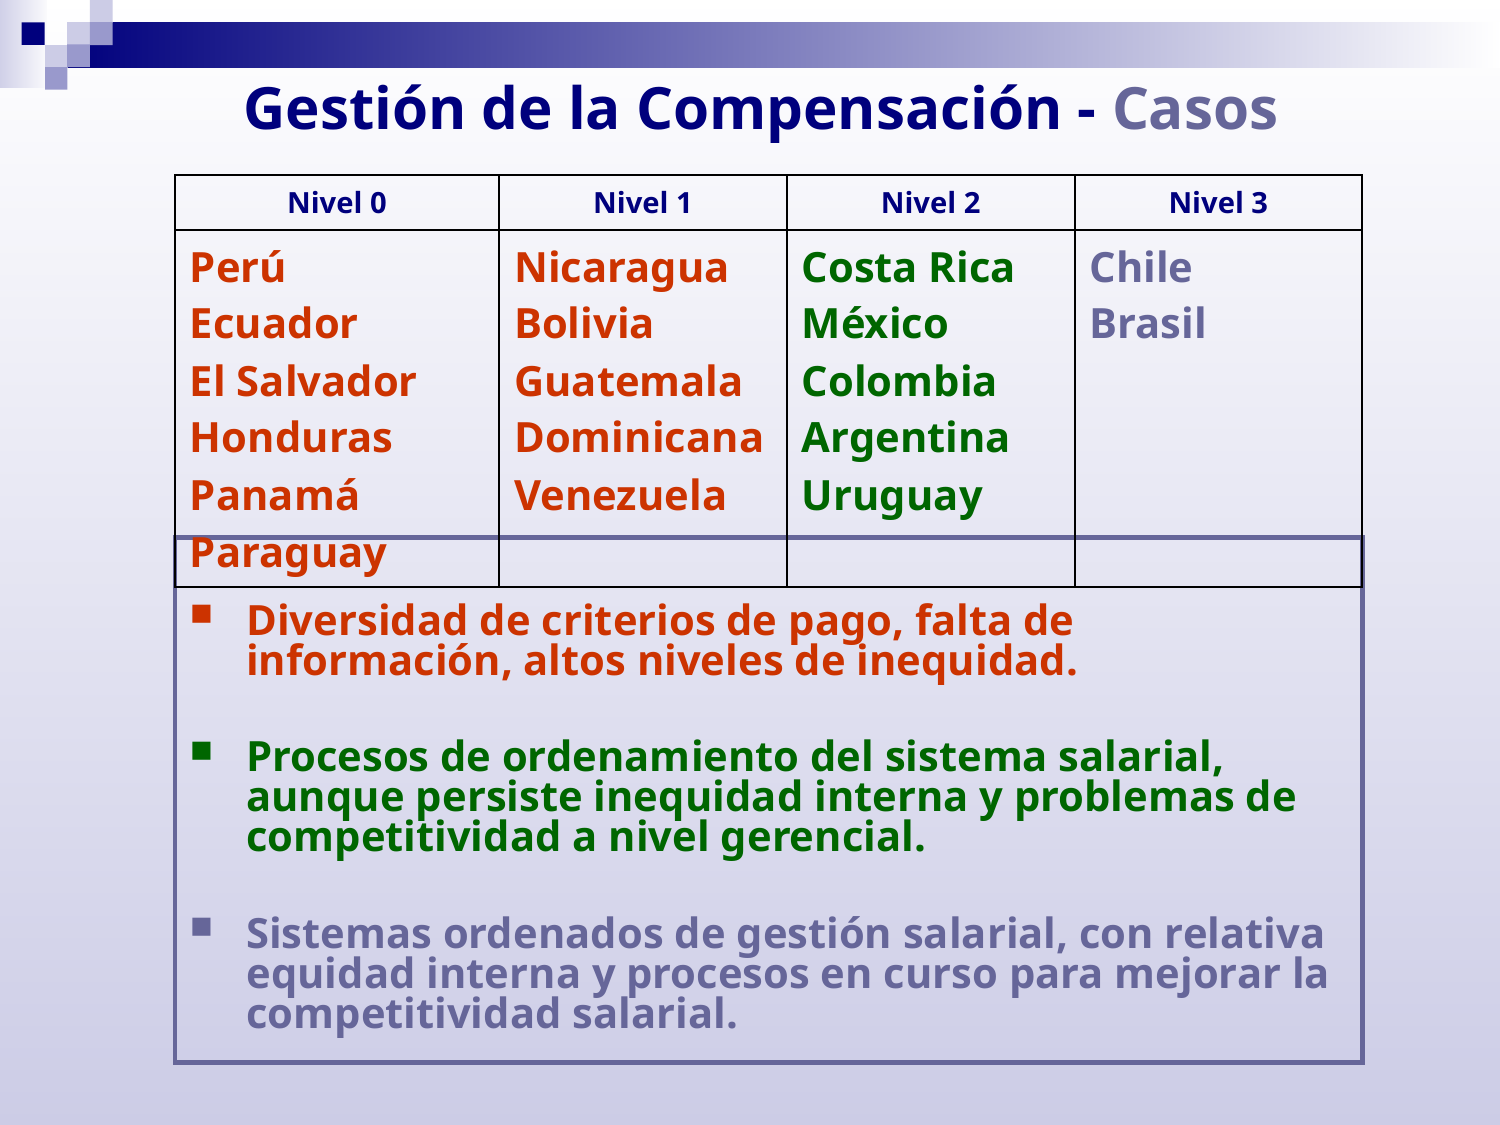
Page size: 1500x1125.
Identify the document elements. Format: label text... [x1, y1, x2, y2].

table_cell Nicaragua Bolivia Guatemala Dominicana Venezuela [500, 231, 786, 586]
table_header Nivel 1 [500, 176, 786, 229]
table_header Nivel 3 [1076, 176, 1361, 229]
table_cell Costa Rica México Colombia Argentina Uruguay [788, 231, 1074, 586]
table_cell Chile Brasil [1076, 231, 1361, 586]
list Diversidad de criterios de pago, falta de información, altos niveles de inequidad. Procesos de ordenamiento del sistema salarial, aunque persiste inequidad interna y problemas de competitividad a nivel gerencial. Sistemas ordenados de gestión salarial, con relativa equidad interna y procesos en curso para mejorar la competitividad salarial. [174, 588, 1363, 1063]
table_cell Perú Ecuador El Salvador Honduras Panamá Paraguay [176, 231, 498, 586]
table_header Nivel 0 [176, 176, 498, 229]
table_header Nivel 2 [788, 176, 1074, 229]
title Gestión de la Compensación - Casos [174, 62, 1363, 151]
